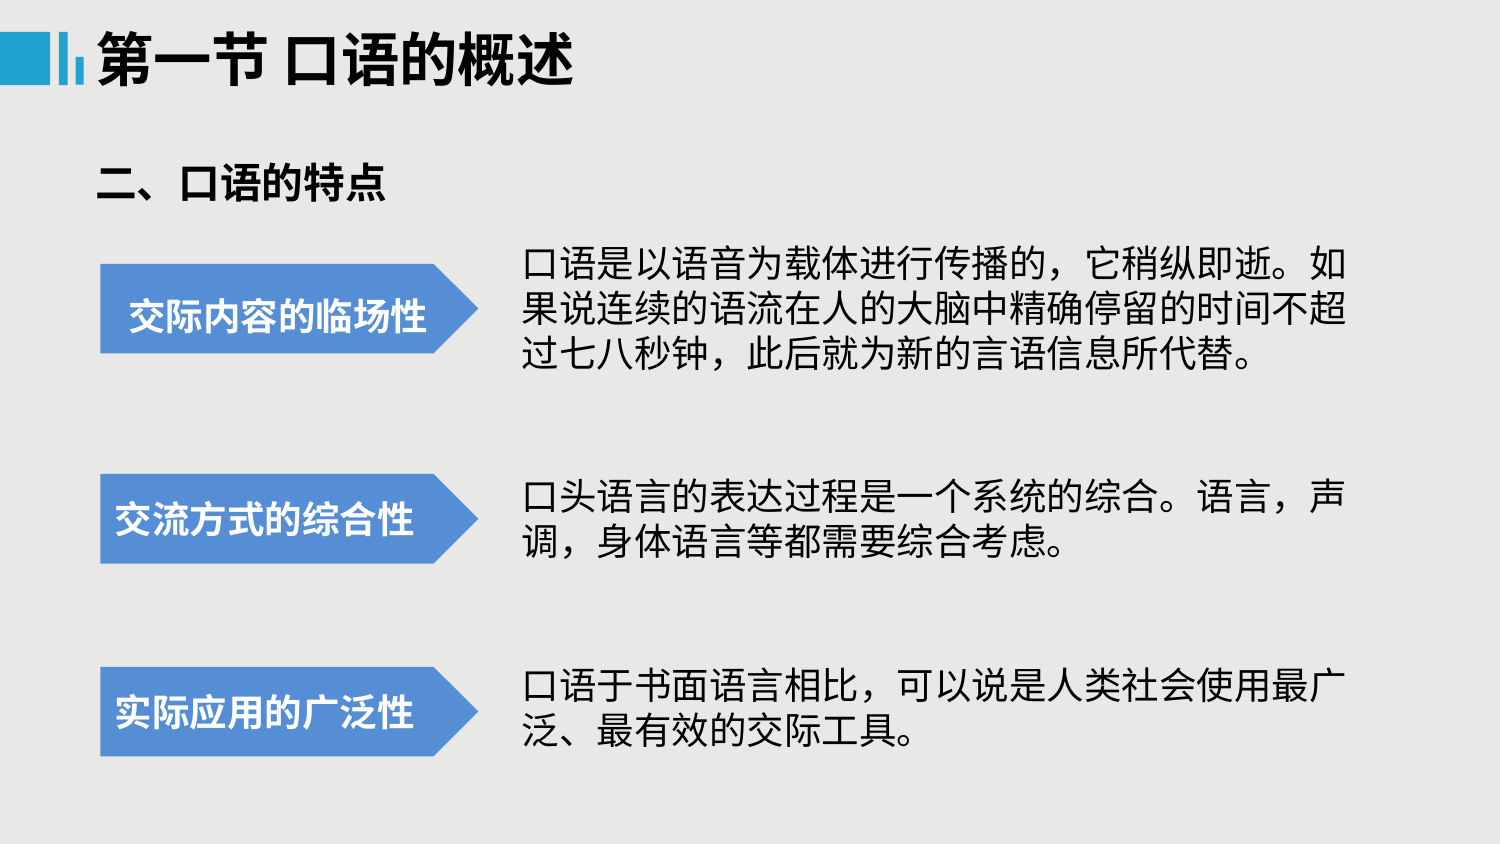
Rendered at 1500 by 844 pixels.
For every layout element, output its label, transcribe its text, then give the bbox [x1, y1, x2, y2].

text_box 交际内容的临场性 [98, 261, 481, 356]
text_box 二、口语的特点 [83, 126, 526, 213]
text_box 交流方式的综合性 [98, 471, 481, 566]
text_box 实际应用的广泛性 [98, 664, 481, 759]
text_box 口头语言的表达过程是一个系统的综合。语言，声调，身体语言等都需要综合考虑。 [506, 465, 1388, 571]
text_box [0, 30, 52, 87]
text_box [57, 30, 70, 87]
text_box 第一节 口语的概述 [83, 17, 1412, 99]
text_box 口语于书面语言相比，可以说是人类社会使用最广泛、最有效的交际工具。 [506, 654, 1388, 760]
text_box [74, 55, 83, 87]
text_box 口语是以语音为载体进行传播的，它稍纵即逝。如果说连续的语流在人的大脑中精确停留的时间不超过七八秒钟，此后就为新的言语信息所代替。 [506, 232, 1388, 383]
